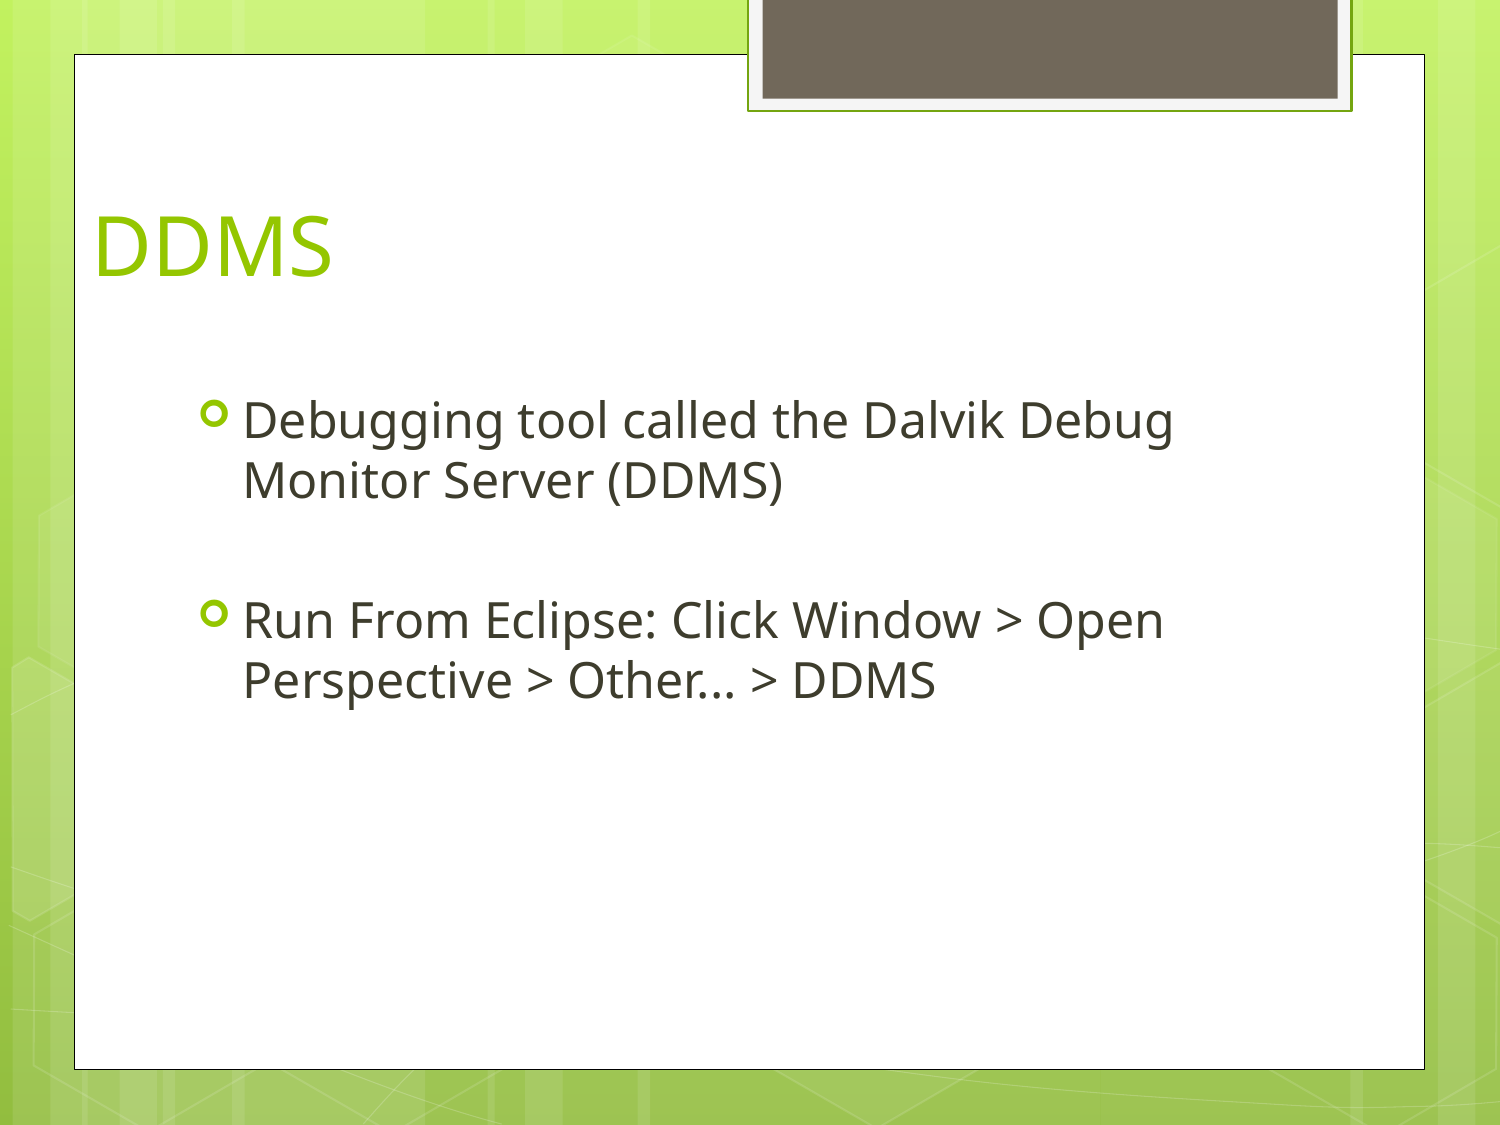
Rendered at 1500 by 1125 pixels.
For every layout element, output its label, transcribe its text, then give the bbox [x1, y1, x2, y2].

title DDMS [76, 113, 1229, 302]
list Debugging tool called the Dalvik Debug Monitor Server (DDMS) Run From Eclipse: Click Window > Open Perspective > Other... > DDMS [171, 381, 1283, 957]
